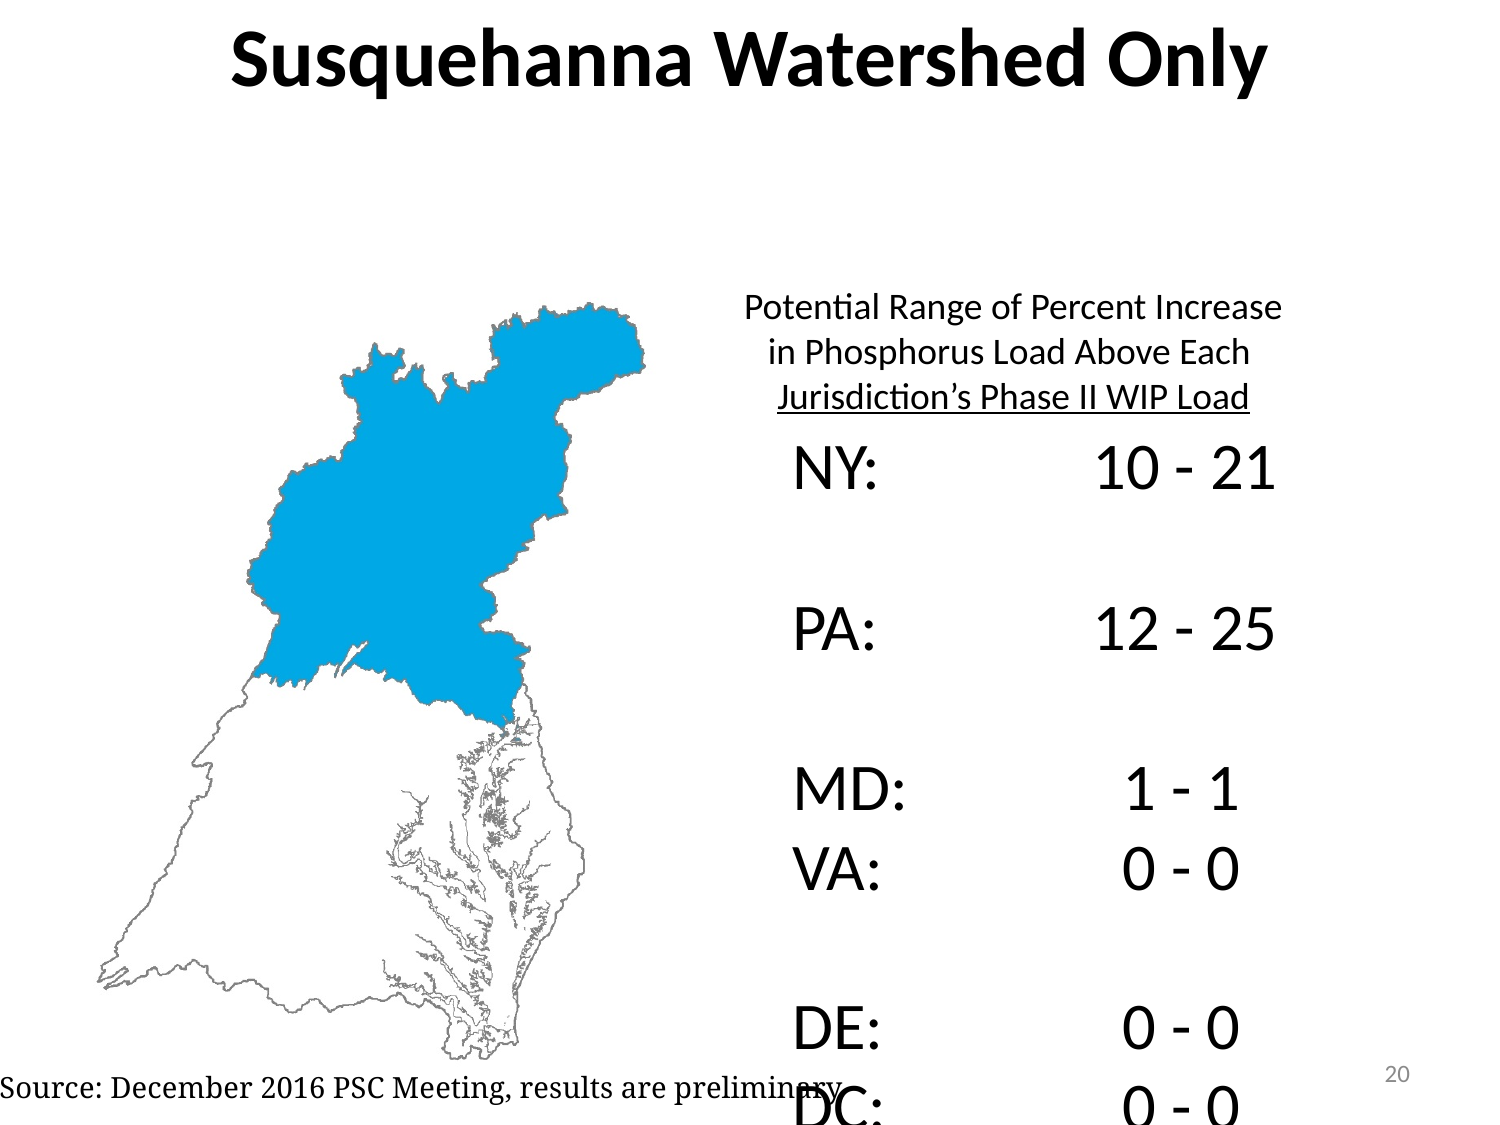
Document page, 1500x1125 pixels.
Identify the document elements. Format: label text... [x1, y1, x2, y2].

title Susquehanna Watershed Only [75, 0, 1425, 127]
text_box NY: 10 - 21 PA: 12 - 25 MD: 1 - 1 VA: 0 - 0 DE: 0 - 0 DC: 0 - 0 WV: 0 - 0 [777, 416, 1477, 1125]
text_box Potential Range of Percent Increase in Phosphorus Load Above Each Jurisdiction’s Phase II WIP Load [727, 274, 1300, 425]
picture [29, 251, 717, 1125]
text_box Source: December 2016 PSC Meeting, results are preliminary [721, 1061, 858, 1112]
text_box Source: December 2016 PSC Meeting, results are preliminary [0, 1061, 24, 1112]
